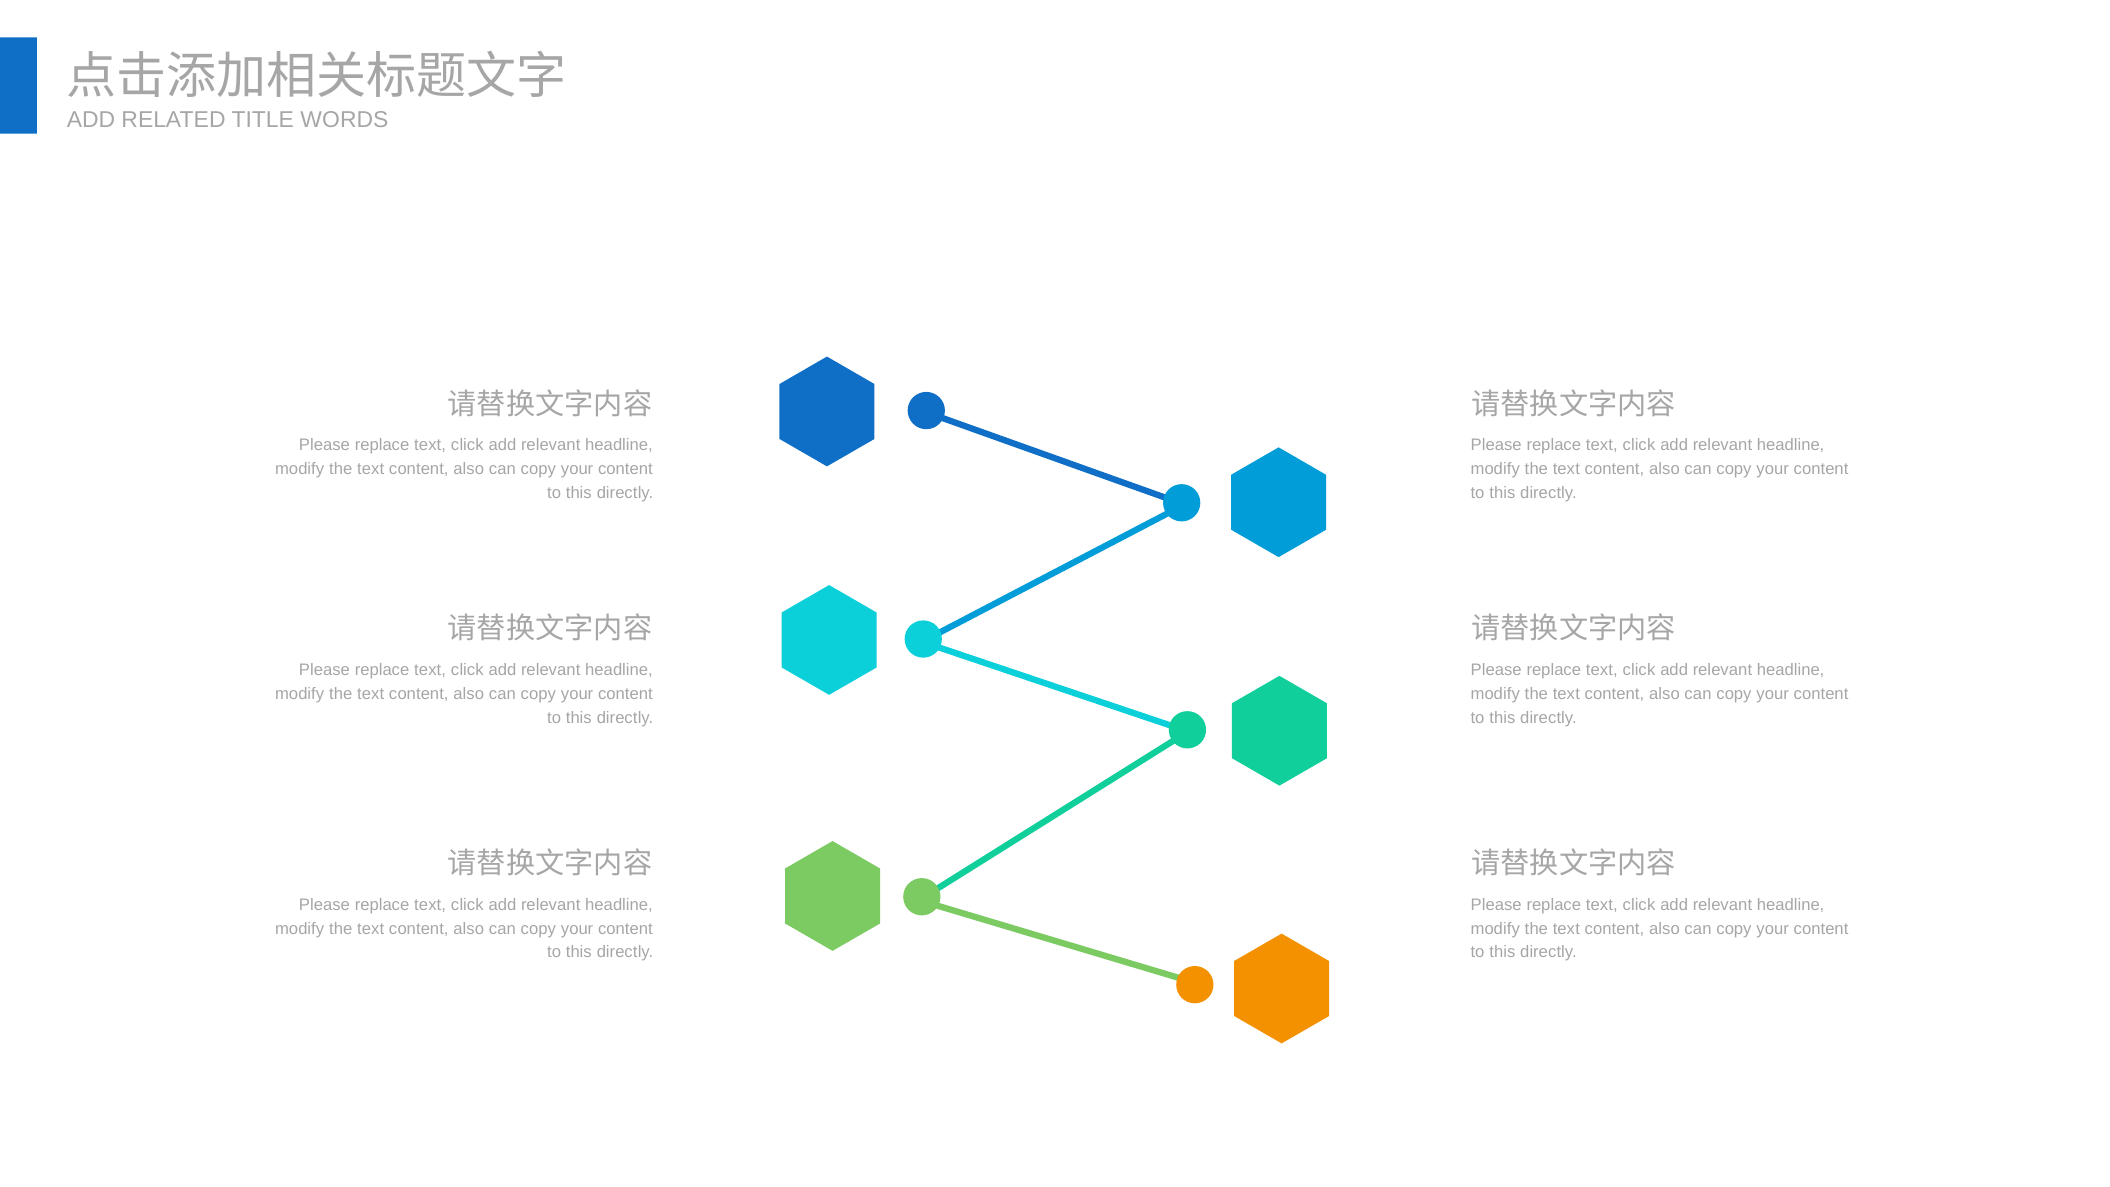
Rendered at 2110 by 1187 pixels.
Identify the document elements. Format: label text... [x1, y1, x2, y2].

text_box [1176, 966, 1214, 1004]
text_box [907, 391, 945, 430]
text_box 请替换文字内容 [1456, 370, 1692, 428]
text_box [785, 841, 881, 951]
text_box 请替换文字内容 [432, 595, 668, 652]
text_box 请替换文字内容 [1456, 830, 1692, 887]
text_box Please replace text, click add relevant headline, modify the text content, also can copy your content to this directly. [1455, 647, 1880, 734]
text_box [1234, 933, 1330, 1044]
text_box [1231, 675, 1327, 786]
text_box [1168, 711, 1207, 749]
text_box [903, 878, 941, 916]
text_box Please replace text, click add relevant headline, modify the text content, also can copy your content to this directly. [1455, 882, 1880, 969]
text_box Please replace text, click add relevant headline, modify the text content, also can copy your content to this directly. [244, 422, 669, 510]
text_box Please replace text, click add relevant headline, modify the text content, also can copy your content to this directly. [244, 882, 669, 969]
text_box [1231, 447, 1327, 558]
text_box Please replace text, click add relevant headline, modify the text content, also can copy your content to this directly. [1455, 422, 1880, 510]
text_box ADD RELATED TITLE WORDS [66, 104, 389, 132]
text_box Please replace text, click add relevant headline, modify the text content, also can copy your content to this directly. [244, 647, 669, 734]
text_box [779, 356, 875, 467]
text_box 请替换文字内容 [432, 370, 668, 428]
text_box 点击添加相关标题文字 [66, 43, 567, 104]
text_box 请替换文字内容 [1456, 595, 1692, 652]
text_box [1163, 484, 1201, 522]
text_box 请替换文字内容 [432, 830, 668, 887]
text_box [904, 620, 942, 658]
text_box [0, 36, 38, 135]
text_box [781, 585, 877, 695]
